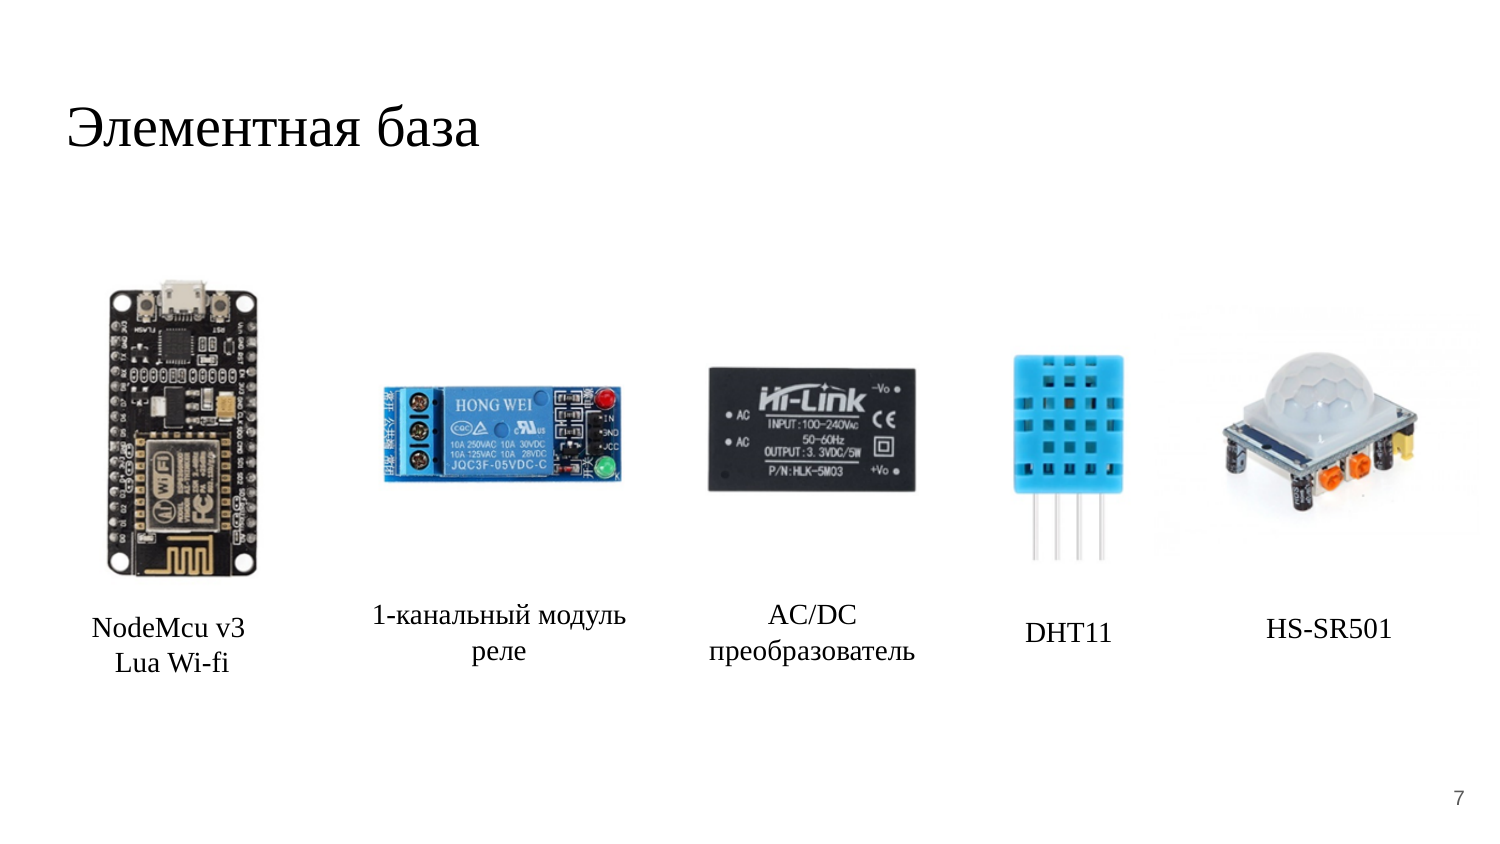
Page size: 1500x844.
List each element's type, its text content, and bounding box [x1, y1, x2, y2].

title Элементная база [51, 72, 1449, 167]
text_box DHT11 [945, 602, 1193, 664]
text_box NodeMcu v3 Lua Wi-fi [9, 593, 335, 694]
text_box AC/DC преобразователь [649, 580, 976, 716]
picture [343, 279, 655, 592]
text_box 1-канальный модуль реле [336, 580, 649, 681]
slide_number ‹#› [1389, 764, 1480, 830]
picture [932, 265, 1481, 594]
picture [705, 363, 920, 496]
text_box HS-SR501 [1206, 602, 1453, 660]
picture [99, 267, 265, 592]
